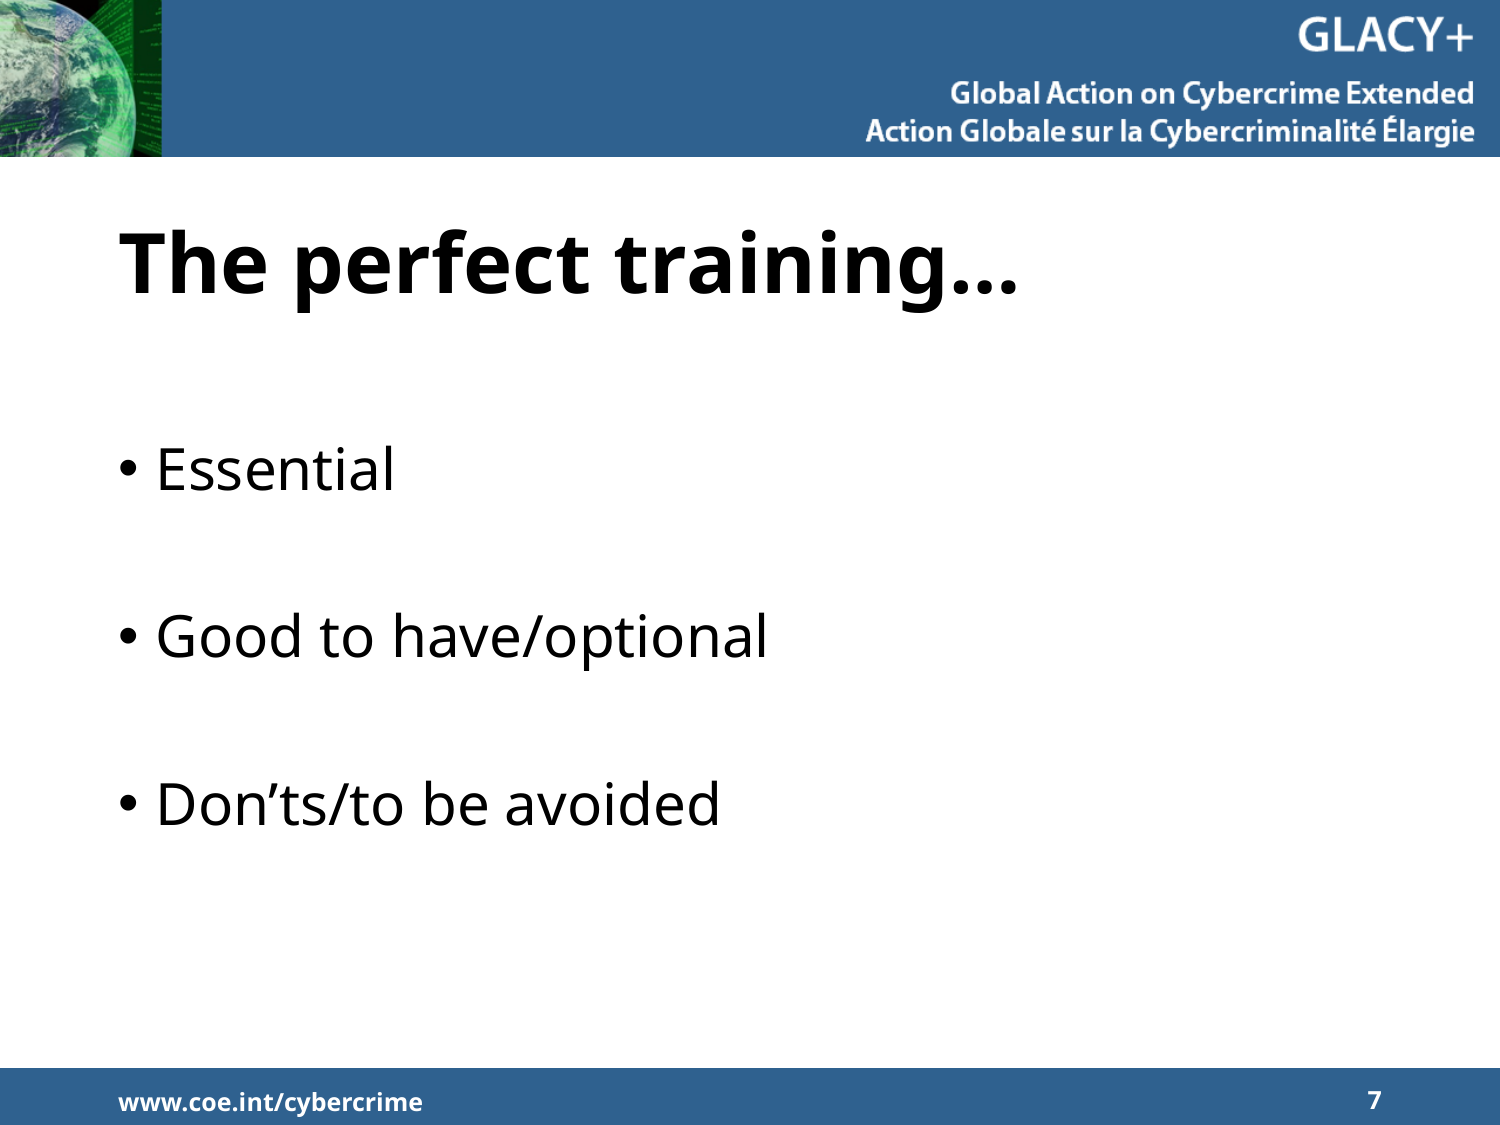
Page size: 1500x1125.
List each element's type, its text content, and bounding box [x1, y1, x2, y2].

title The perfect training… [103, 171, 1397, 363]
picture [0, 0, 1500, 157]
slide_number 7 [1059, 1071, 1397, 1125]
slide_number www.coe.int/cybercrime [103, 1071, 491, 1125]
list Essential Good to have/optional Don’ts/to be avoided [103, 432, 1397, 1086]
